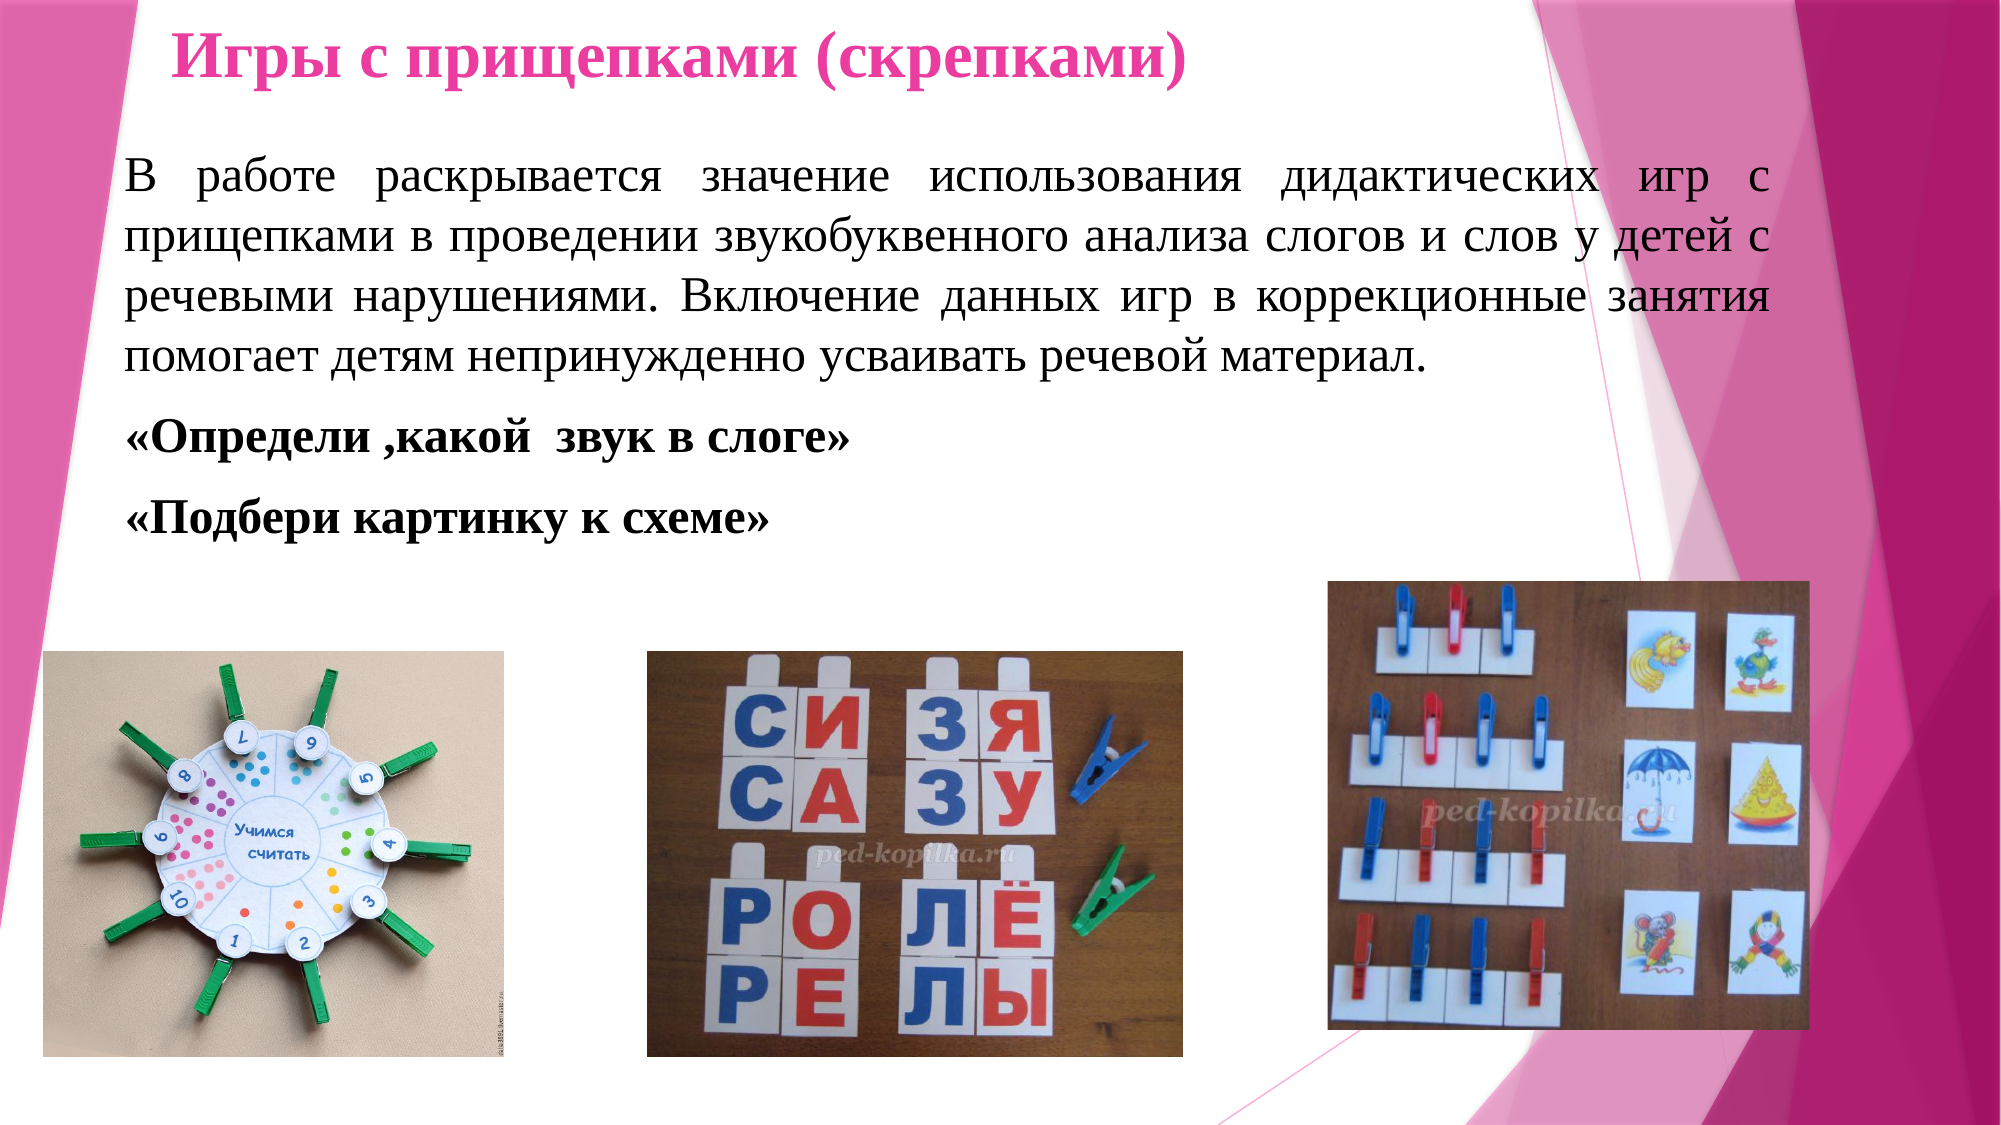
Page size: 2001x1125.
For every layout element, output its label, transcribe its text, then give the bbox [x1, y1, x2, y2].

picture [42, 650, 504, 1058]
picture [1327, 580, 1811, 1030]
subtitle В работе раскрывается значение использования дидактических игр с прищепками в проведении звукобуквенного анализа слогов и слов у детей с речевыми нарушениями. Включение данных игр в коррекционные занятия помогает детям непринужденно усваивать речевой материал. «Определи ,какой звук в слоге» «Подбери картинку к схеме» [109, 134, 1787, 1125]
title Игры с прищепками (скрепками) [156, 0, 1328, 98]
picture [647, 650, 1184, 1058]
